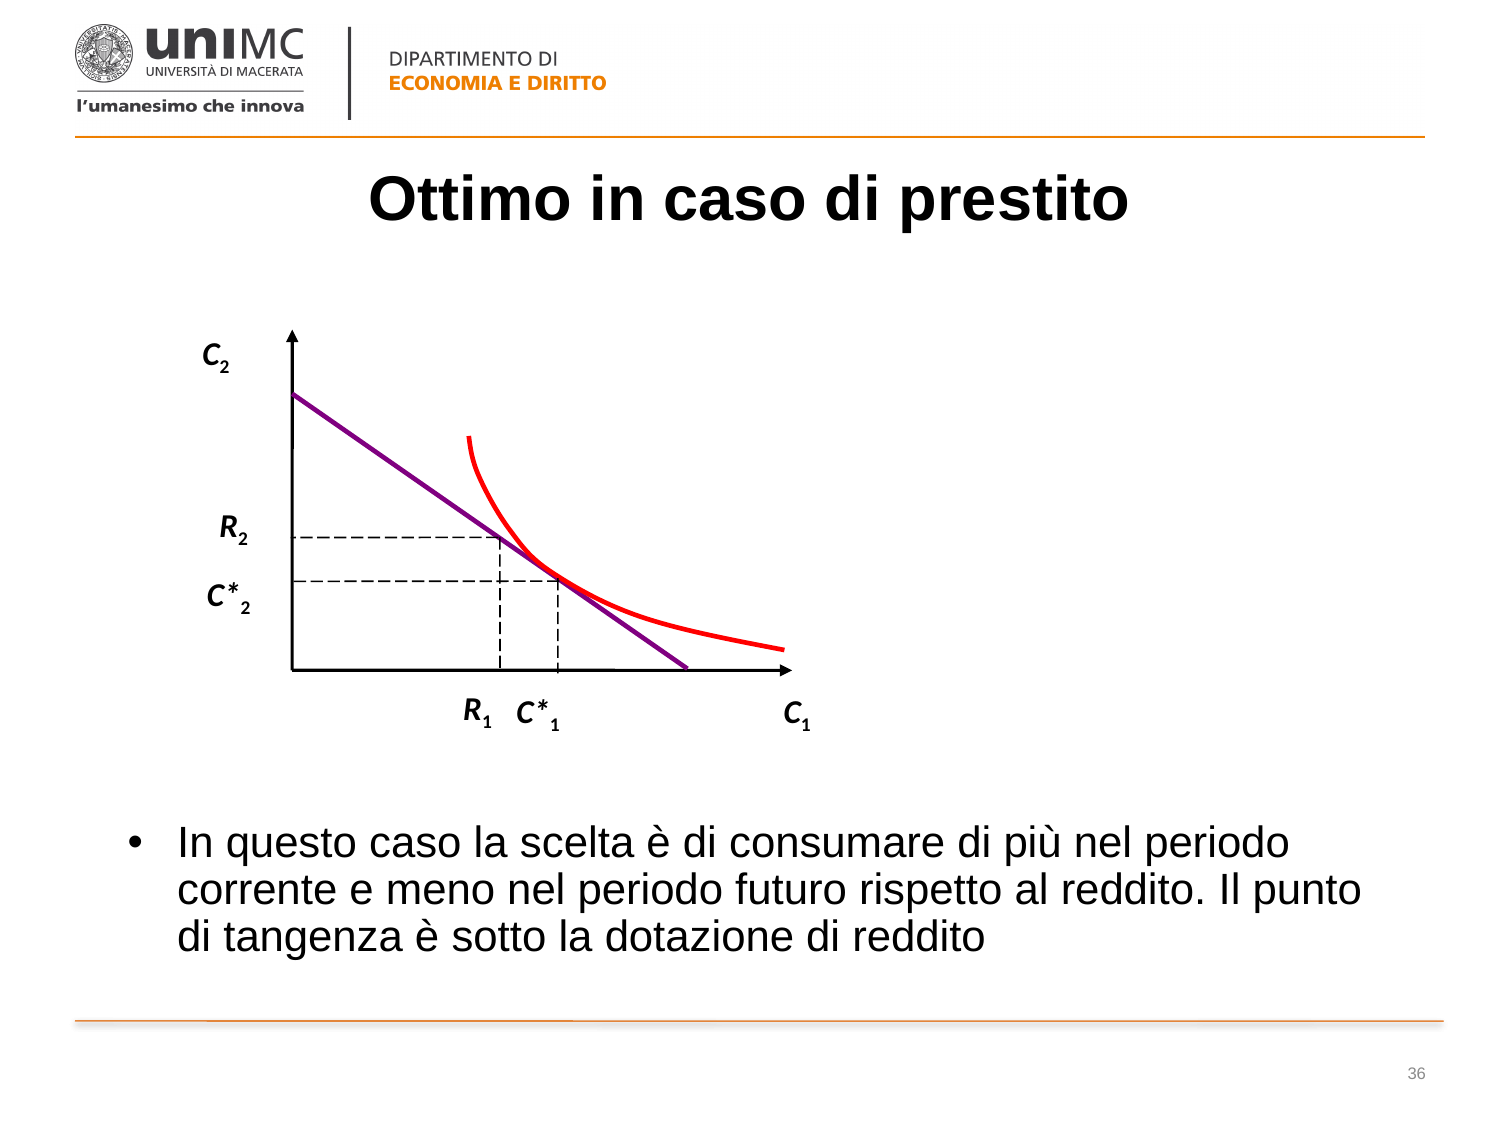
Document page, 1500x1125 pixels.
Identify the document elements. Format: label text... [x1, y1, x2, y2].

slide_number 36 [1091, 1042, 1442, 1103]
title Ottimo in caso di prestito [75, 149, 1425, 241]
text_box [187, 324, 868, 759]
list In questo caso la scelta è di consumare di più nel periodo corrente e meno nel periodo futuro rispetto al reddito. Il punto di tangenza è sotto la dotazione di reddito [112, 812, 1388, 1000]
picture [75, 24, 1425, 138]
